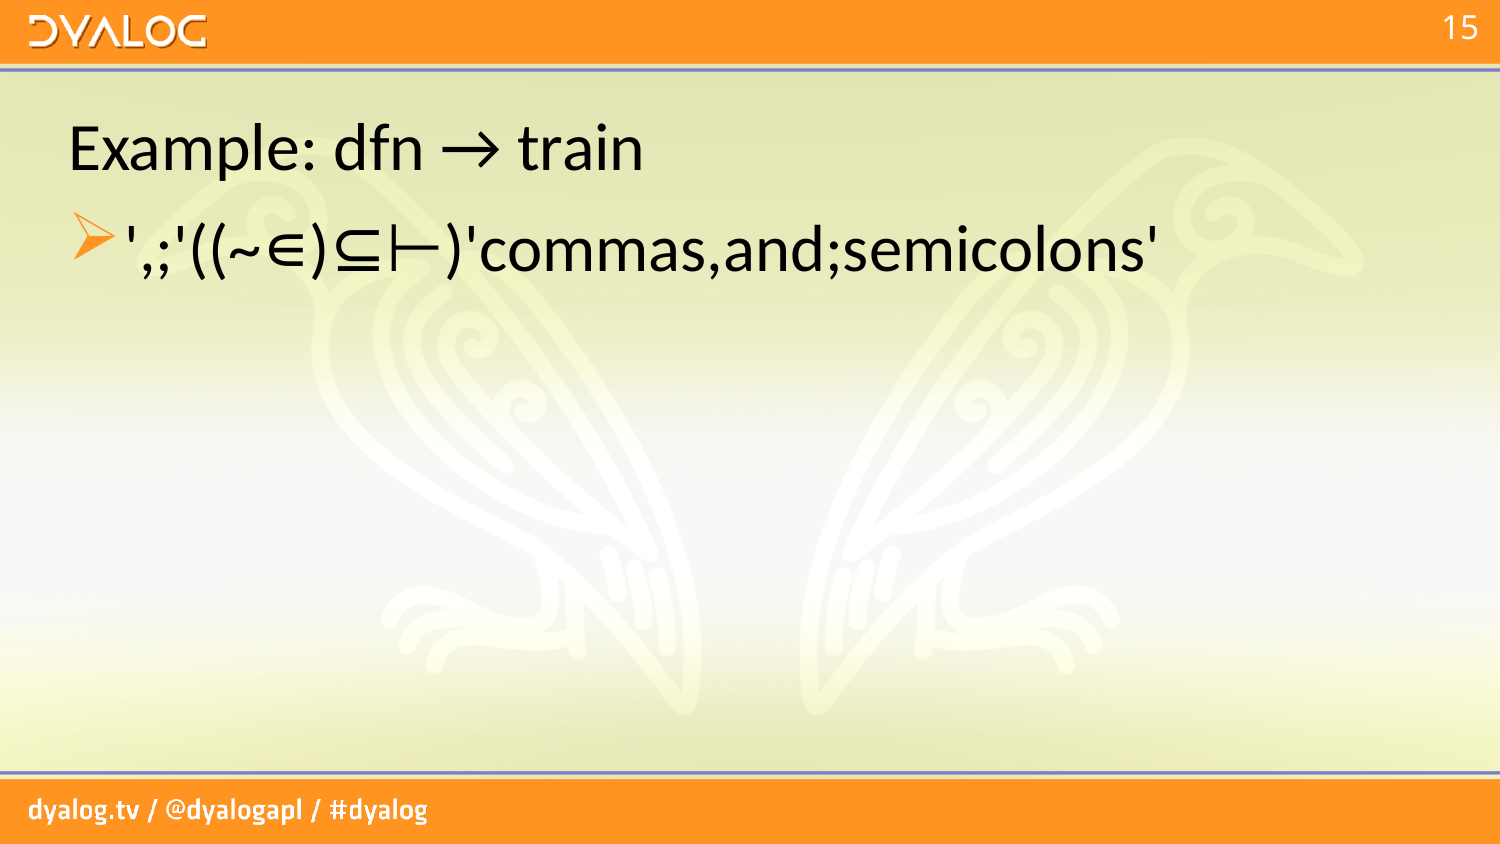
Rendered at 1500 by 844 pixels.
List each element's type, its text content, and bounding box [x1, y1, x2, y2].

list ',;'((~∊)⍨⊆⊢)'commas,and;semicolons' [53, 196, 1425, 754]
picture [0, 0, 1500, 844]
title Example: dfn → train [53, 94, 1425, 192]
